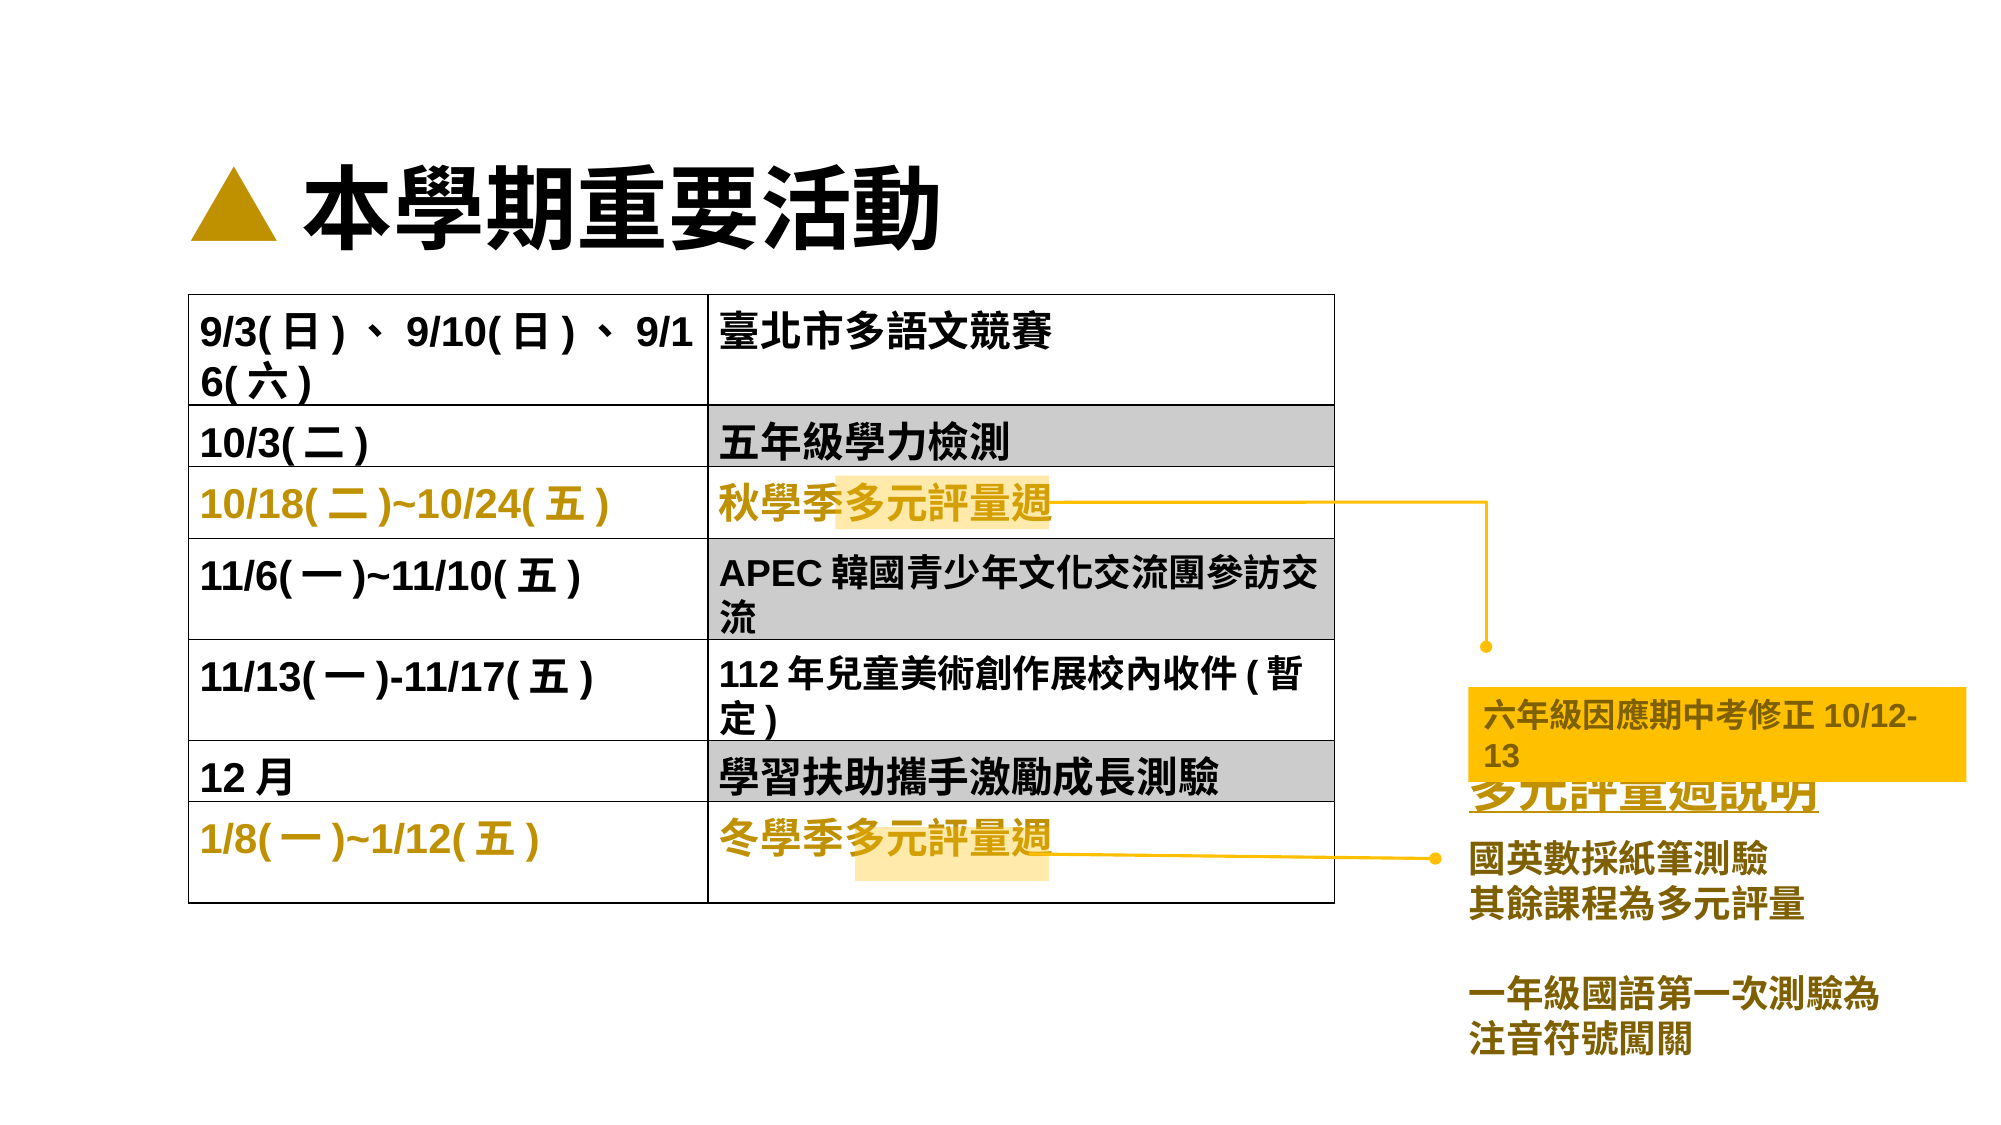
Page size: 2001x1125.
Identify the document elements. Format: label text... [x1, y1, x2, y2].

title ▲本學期重要活動 [173, 130, 1119, 295]
table_cell 10/18(二)~10/24(五) [189, 467, 707, 538]
text_box [835, 475, 1049, 530]
table_cell 112年兒童美術創作展校內收件(暫定) [709, 640, 1334, 740]
table_cell APEC韓國青少年文化交流團參訪交流 [709, 539, 1334, 639]
text_box 國英數採紙筆測驗 其餘課程為多元評量 一年級國語第一次測驗為 注音符號闖關 [1453, 827, 1901, 1068]
table_header 臺北市多語文競賽 [709, 295, 1334, 404]
table_header 9/3(日)、9/10(日)、9/16(六) [189, 295, 707, 404]
table_cell 12月 [189, 741, 707, 801]
text_box 六年級因應期中考修正10/12-13 [1468, 687, 1967, 782]
table_cell 10/3(二) [189, 406, 707, 466]
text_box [1028, 853, 1436, 859]
table_cell 學習扶助攜手激勵成長測驗 [709, 741, 1334, 801]
table_cell 五年級學力檢測 [709, 406, 1334, 466]
table_cell 11/13(一)-11/17(五) [189, 640, 707, 740]
table_cell 秋學季多元評量週 [709, 467, 1334, 538]
text_box 多元評量週說明 [1453, 750, 1838, 826]
table_cell 11/6(一)~11/10(五) [189, 539, 707, 639]
table_cell 1/8(一)~1/12(五) [189, 802, 707, 902]
table_cell 冬學季多元評量週 [709, 802, 1334, 902]
text_box [855, 827, 1049, 881]
